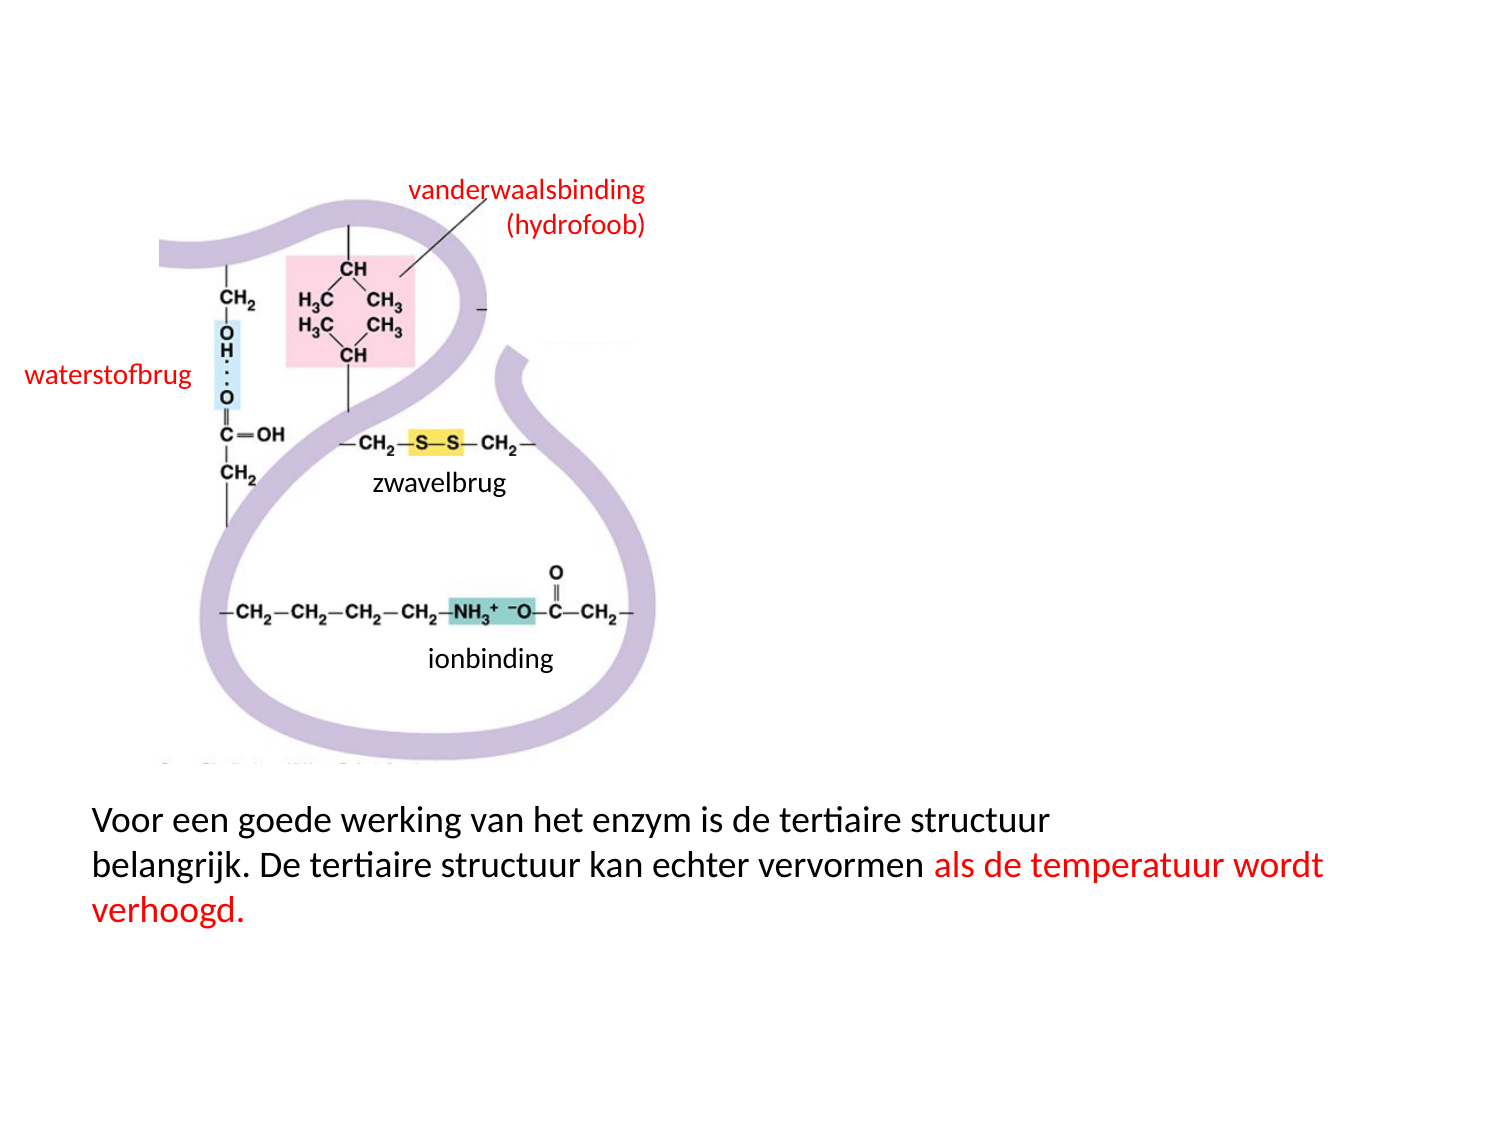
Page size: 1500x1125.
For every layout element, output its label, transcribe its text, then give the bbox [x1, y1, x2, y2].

text_box Voor een goede werking van het enzym is de tertiaire structuur belangrijk. De tertiaire structuur kan echter vervormen als de temperatuur wordt verhoogd. [76, 787, 1348, 983]
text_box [9, 163, 677, 764]
